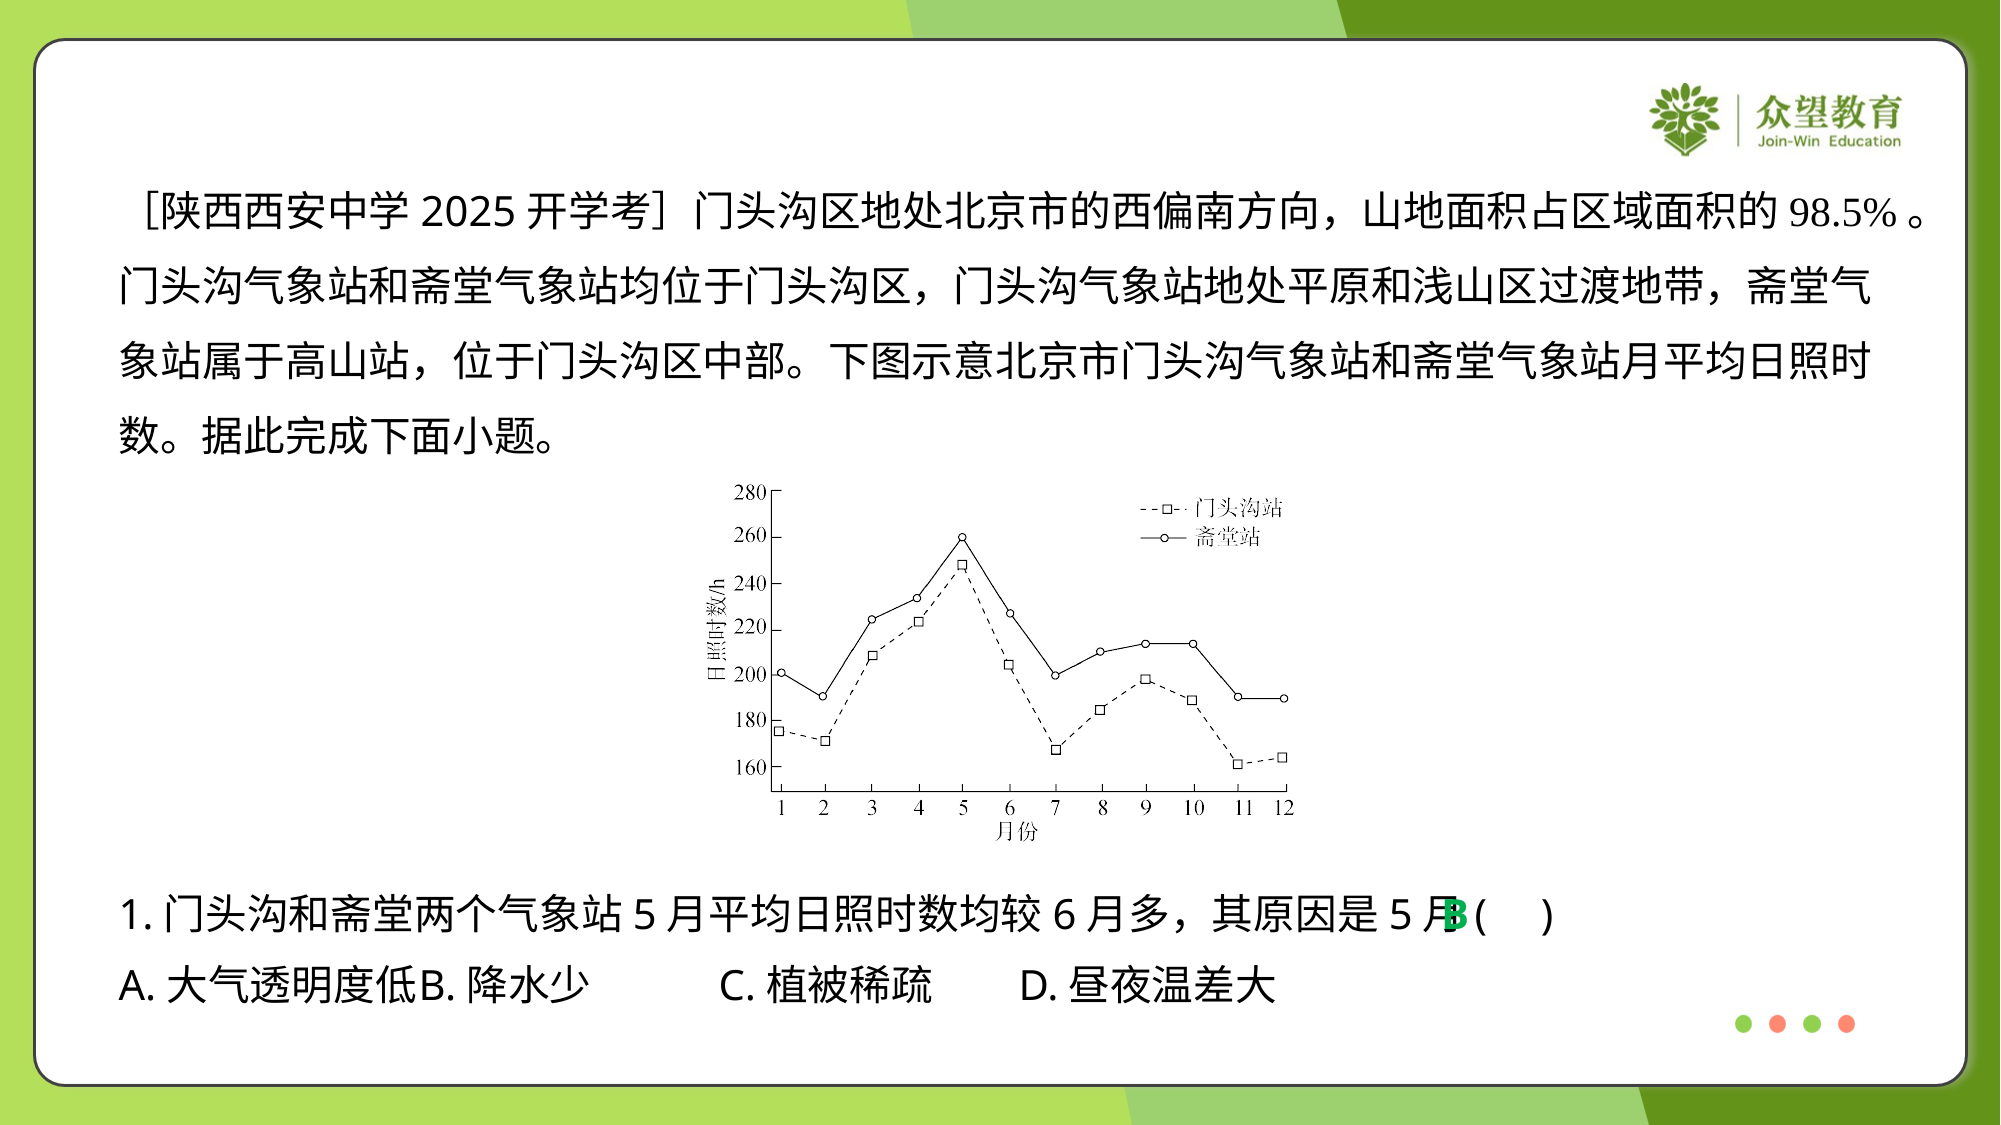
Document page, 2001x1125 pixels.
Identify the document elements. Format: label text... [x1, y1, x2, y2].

text_box 1.门头沟和斋堂两个气象站5月平均日照时数均较6月多，其原因是5月( ) [1485, 866, 1883, 938]
picture [0, 0, 2000, 1125]
text_box ［陕西西安中学2025开学考］门头沟区地处北京市的西偏南方向，山地面积占区域面积的98.5%。 门头沟气象站和斋堂气象站均位于门头沟区，门头沟气象站地处平原和浅山区过渡地带，斋堂气 象站属于高山站，位于门头沟区中部。下图示意北京市门头沟气象站和斋堂气象站月平均日照时 数。据此完成下面小题。 [118, 159, 1883, 460]
text_box B [1426, 866, 1485, 938]
text_box A.大气透明度低 B.降水少 C.植被稀疏 D.昼夜温差大 [118, 938, 1883, 1010]
text_box 1.门头沟和斋堂两个气象站5月平均日照时数均较6月多，其原因是5月( ) [118, 866, 1426, 938]
